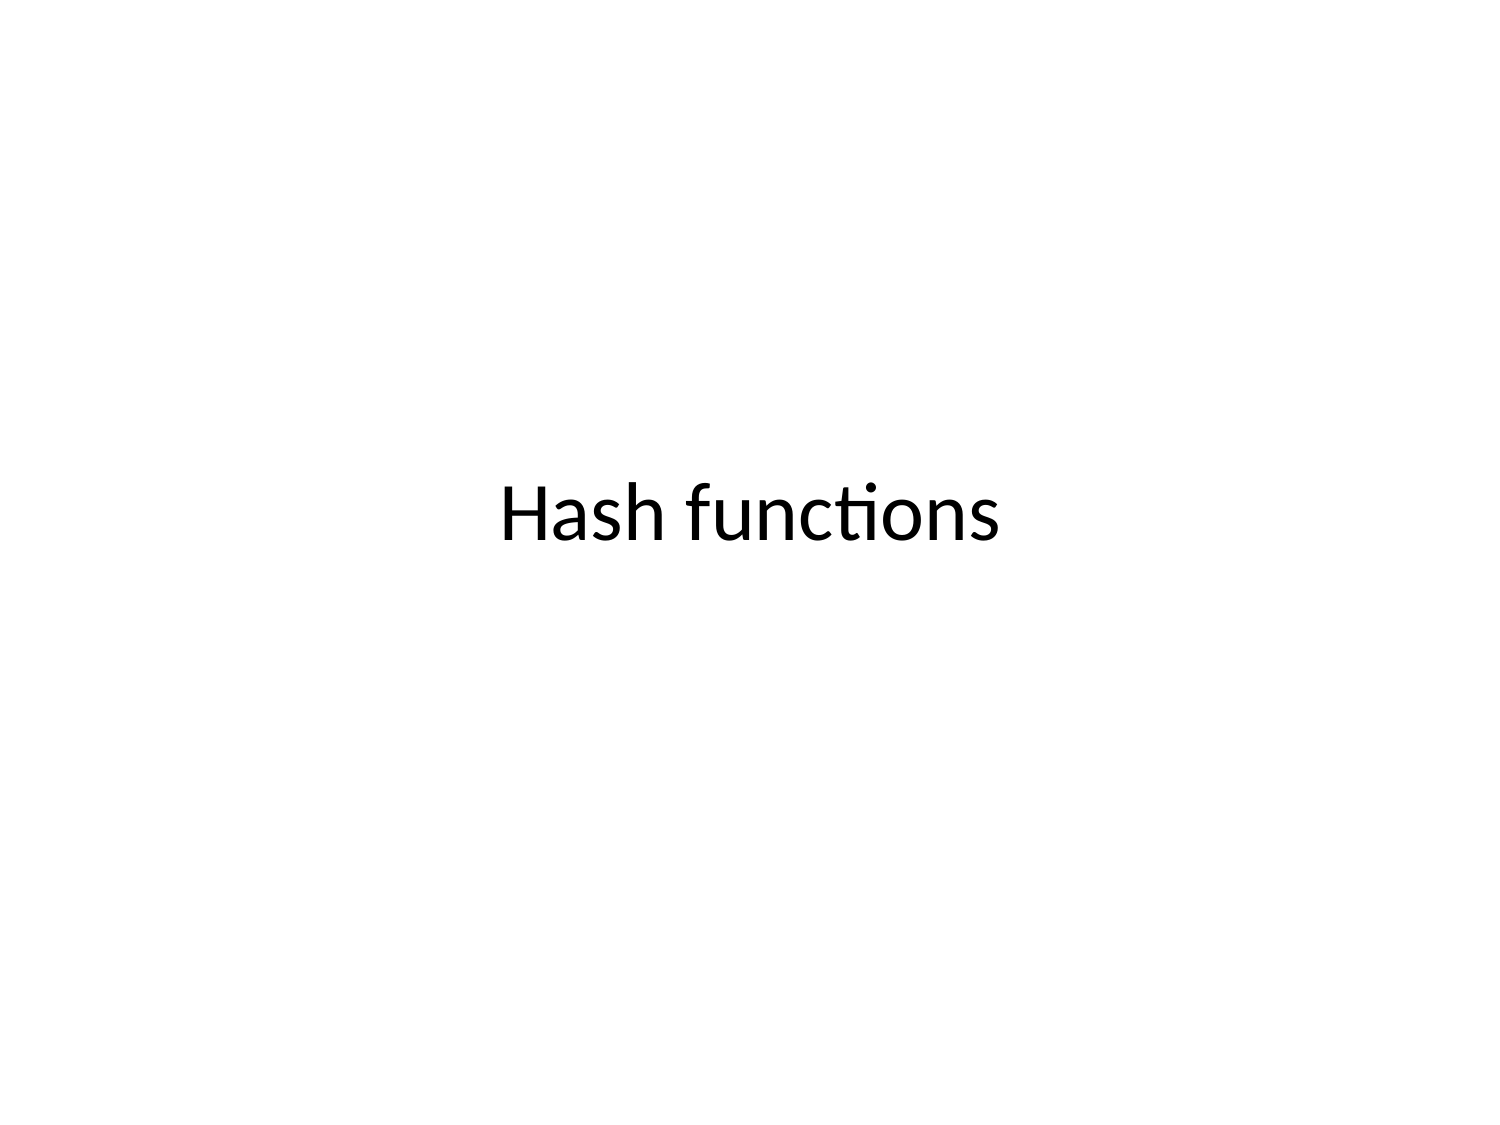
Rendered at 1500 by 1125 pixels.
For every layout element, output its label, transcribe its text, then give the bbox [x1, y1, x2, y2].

subtitle Hash functions [225, 450, 1275, 738]
